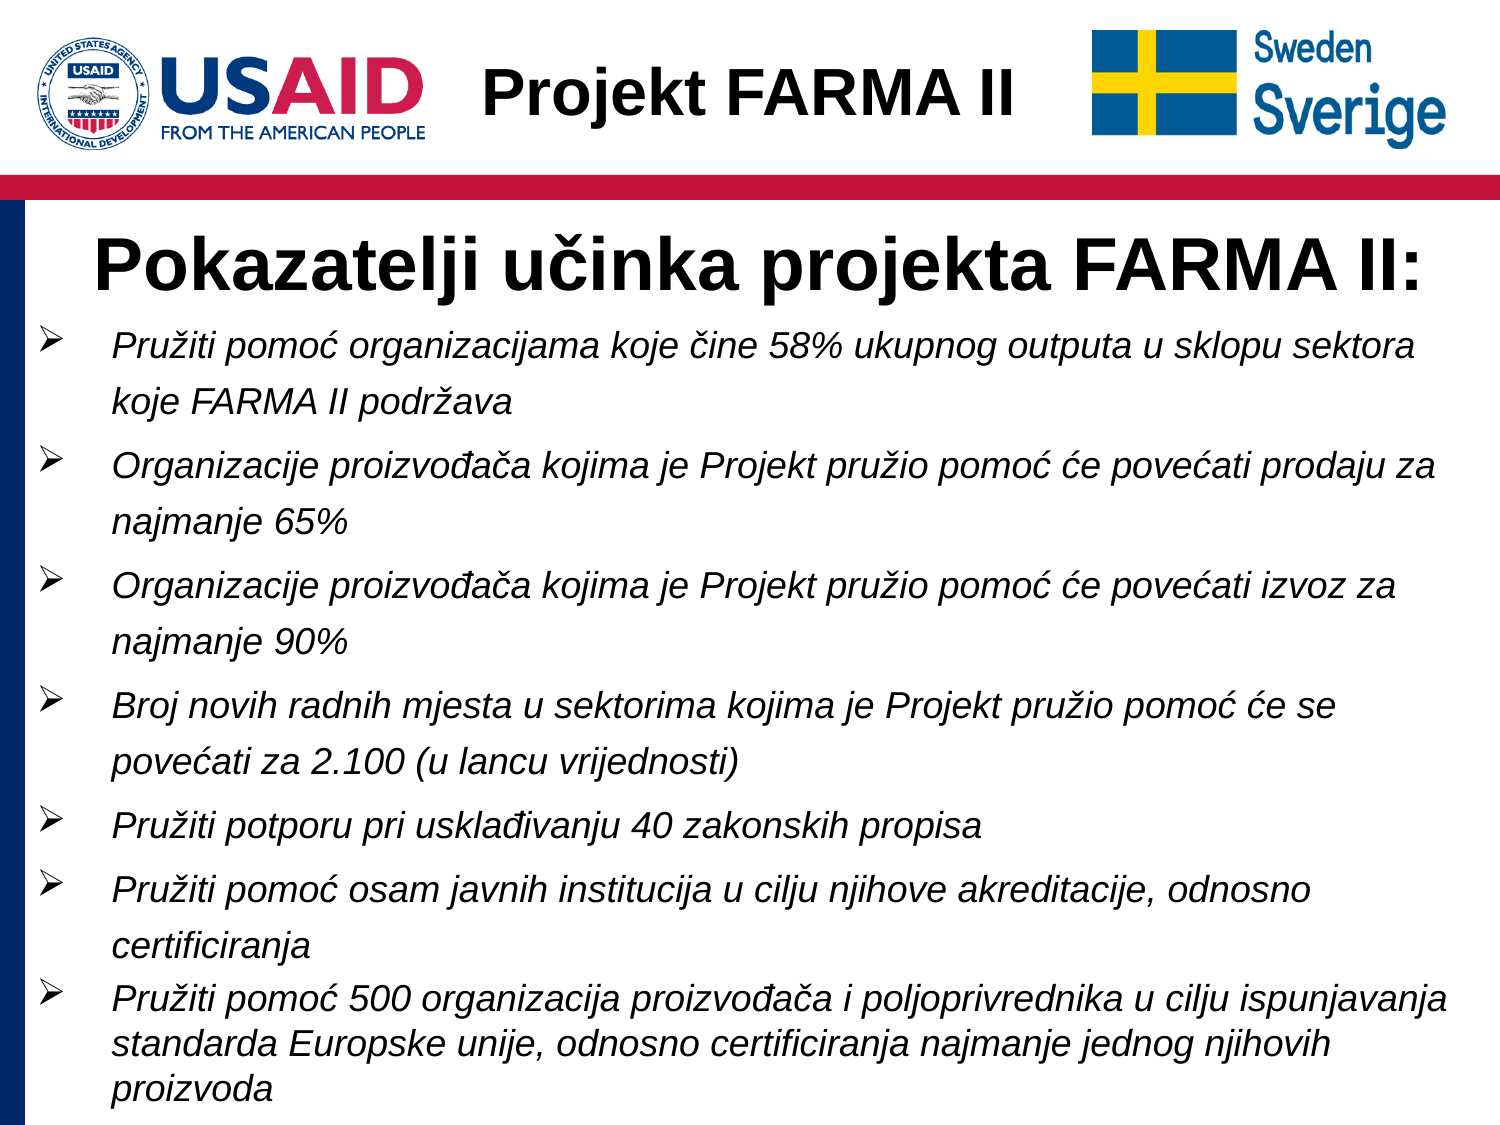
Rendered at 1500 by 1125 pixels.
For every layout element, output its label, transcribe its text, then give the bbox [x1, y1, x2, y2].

picture [1092, 30, 1446, 150]
text_box Projekt FARMA II [466, 41, 1069, 136]
picture [37, 37, 435, 150]
list Pružiti pomoć organizacijama koje čine 58% ukupnog outputa u sklopu sektora koje FARMA II podržava Organizacije proizvođača kojima je Projekt pružio pomoć će povećati prodaju za najmanje 65% Organizacije proizvođača kojima je Projekt pružio pomoć će povećati izvoz za najmanje 90% Broj novih radnih mjesta u sektorima kojima je Projekt pružio pomoć će se povećati za 2.100 (u lancu vrijednosti) Pružiti potporu pri usklađivanju 40 zakonskih propisa Pružiti pomoć osam javnih institucija u cilju njihove akreditacije, odnosno certificiranja Pružiti pomoć 500 organizacija proizvođača i poljoprivrednika u cilju ispunjavanja standarda Europske unije, odnosno certificiranja najmanje jednog njihovih proizvoda [0, 302, 1500, 1125]
title Pokazatelji učinka projekta FARMA II: [0, 208, 1500, 302]
